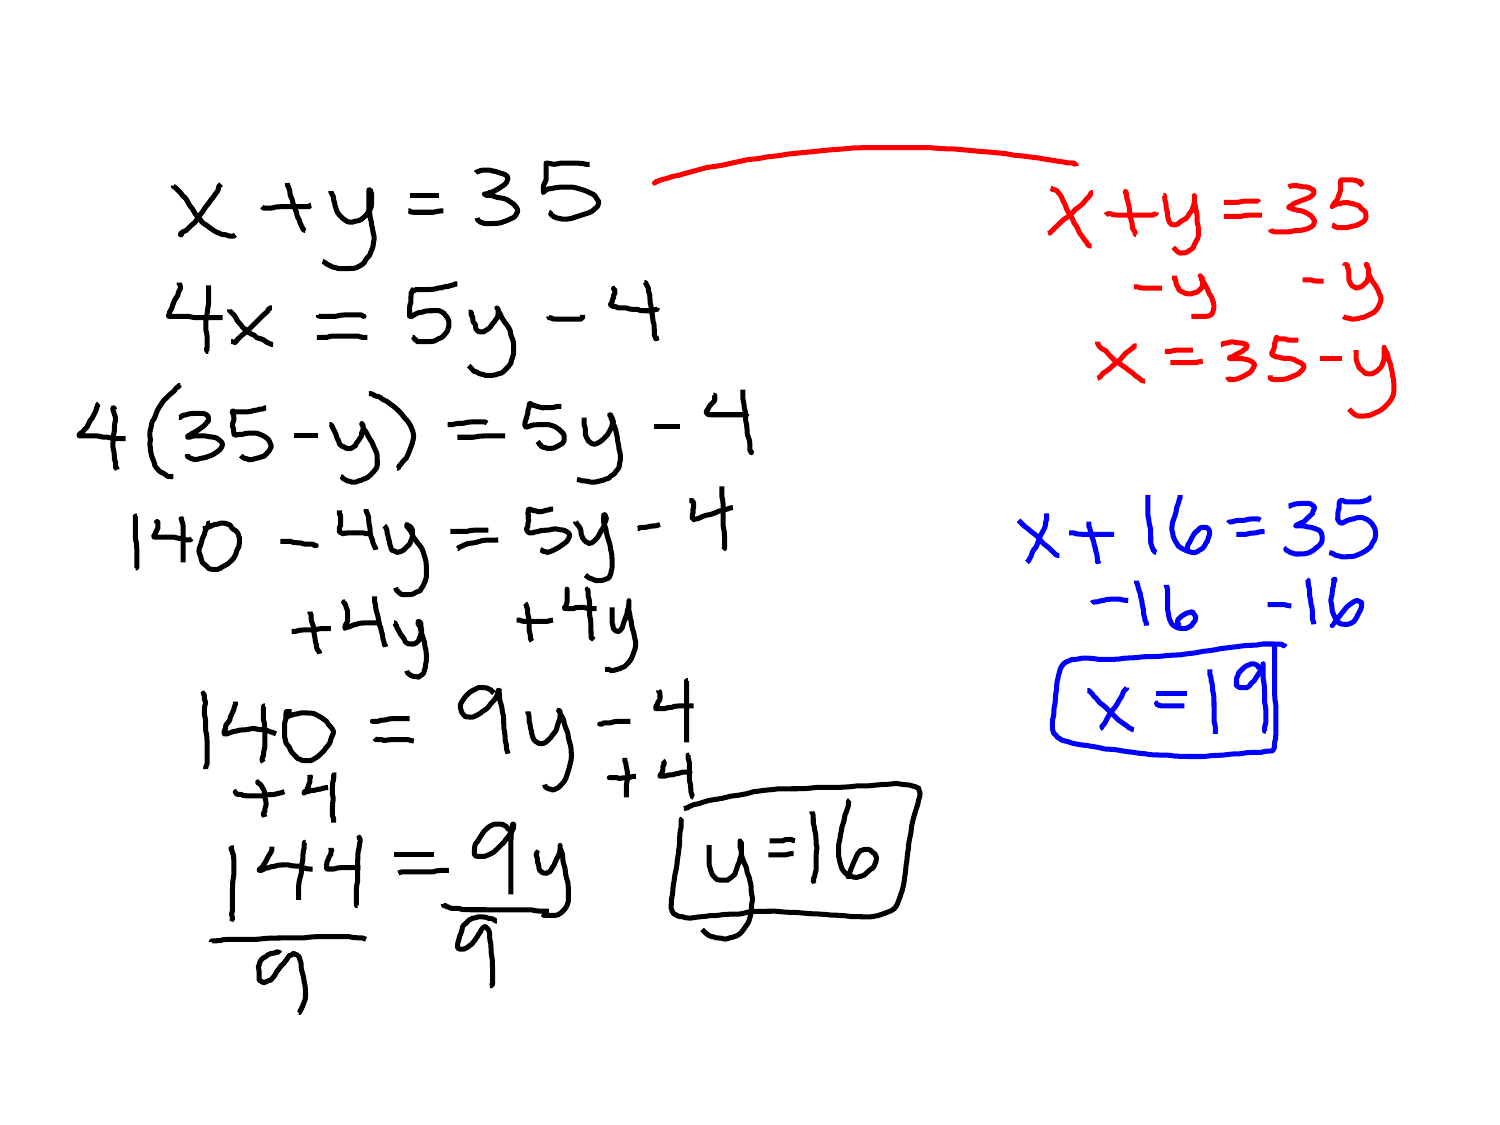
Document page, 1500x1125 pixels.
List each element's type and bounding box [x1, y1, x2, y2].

text_box [1269, 336, 1305, 381]
text_box [1342, 263, 1382, 320]
text_box [475, 169, 519, 225]
text_box [112, 407, 118, 470]
text_box [1223, 200, 1260, 204]
text_box [625, 779, 629, 798]
text_box [724, 506, 734, 511]
text_box [670, 782, 921, 919]
text_box [313, 631, 321, 654]
text_box [442, 904, 549, 912]
text_box [309, 611, 315, 629]
text_box [209, 307, 223, 319]
text_box [373, 737, 414, 742]
text_box [134, 515, 138, 569]
text_box [223, 701, 263, 735]
text_box [257, 781, 267, 818]
text_box [303, 774, 329, 794]
text_box [689, 499, 722, 521]
text_box [705, 394, 744, 416]
text_box [338, 510, 369, 535]
text_box [576, 414, 622, 483]
text_box [230, 847, 235, 921]
text_box [291, 627, 331, 633]
text_box [1018, 494, 1376, 757]
text_box [1047, 191, 1093, 235]
text_box [184, 534, 193, 541]
text_box [408, 283, 458, 343]
text_box [644, 281, 658, 340]
text_box [1163, 194, 1200, 254]
text_box [608, 775, 637, 780]
text_box [1097, 345, 1137, 379]
text_box [231, 307, 272, 344]
text_box [527, 709, 573, 791]
text_box [525, 508, 571, 554]
text_box [1348, 346, 1395, 417]
text_box [456, 916, 497, 987]
text_box [261, 205, 293, 209]
text_box [524, 402, 565, 450]
text_box [394, 620, 428, 678]
text_box [528, 623, 533, 642]
text_box [202, 692, 208, 770]
text_box [234, 790, 261, 797]
text_box [598, 720, 631, 725]
text_box [368, 392, 415, 469]
text_box [1170, 360, 1203, 364]
text_box [659, 760, 688, 777]
text_box [609, 287, 650, 312]
text_box [535, 844, 570, 917]
text_box [371, 717, 410, 723]
text_box [586, 588, 595, 641]
text_box [149, 384, 181, 478]
text_box [624, 757, 629, 776]
text_box [457, 539, 499, 550]
text_box [78, 403, 114, 440]
text_box [329, 422, 379, 483]
text_box [1132, 212, 1158, 216]
text_box [1223, 214, 1262, 218]
text_box [524, 602, 530, 620]
text_box [297, 841, 306, 900]
text_box [331, 774, 337, 823]
text_box [516, 619, 554, 623]
text_box [210, 935, 367, 943]
text_box [1269, 184, 1316, 233]
text_box [655, 690, 685, 710]
text_box [325, 847, 356, 870]
text_box [637, 523, 661, 530]
text_box [542, 162, 600, 220]
text_box [257, 951, 307, 1014]
text_box [468, 307, 515, 377]
text_box [180, 518, 184, 563]
text_box [742, 389, 753, 454]
text_box [248, 328, 274, 346]
text_box [1096, 341, 1119, 362]
text_box [457, 435, 506, 439]
text_box [199, 210, 236, 237]
text_box [653, 146, 1077, 185]
text_box [179, 183, 222, 236]
text_box [548, 314, 584, 320]
text_box [172, 185, 202, 215]
text_box [408, 210, 444, 214]
text_box [687, 754, 694, 798]
text_box [383, 523, 428, 596]
text_box [280, 540, 318, 547]
text_box [198, 522, 241, 571]
text_box [283, 710, 335, 762]
text_box [261, 705, 266, 763]
text_box [231, 407, 272, 461]
text_box [459, 686, 509, 754]
text_box [1221, 341, 1256, 381]
text_box [1331, 179, 1367, 229]
text_box [1173, 275, 1215, 318]
text_box [701, 913, 752, 940]
text_box [652, 305, 658, 312]
text_box [1118, 361, 1146, 382]
text_box [317, 314, 365, 318]
text_box [355, 836, 362, 907]
text_box [178, 412, 224, 461]
text_box [342, 601, 378, 630]
text_box [316, 335, 368, 339]
text_box [116, 426, 126, 440]
text_box [1105, 212, 1129, 216]
text_box [297, 204, 312, 208]
text_box [605, 599, 637, 672]
text_box [153, 520, 182, 540]
text_box [1124, 190, 1137, 236]
text_box [721, 486, 726, 551]
text_box [258, 846, 301, 872]
text_box [266, 790, 285, 797]
text_box [574, 513, 613, 582]
text_box [1070, 216, 1092, 247]
text_box [167, 282, 207, 319]
text_box [365, 509, 377, 550]
text_box [322, 189, 375, 270]
text_box [398, 869, 449, 874]
text_box [373, 596, 387, 648]
text_box [473, 823, 515, 895]
text_box [303, 864, 313, 870]
text_box [266, 725, 277, 735]
text_box [450, 529, 489, 533]
text_box [205, 285, 210, 353]
text_box [563, 588, 588, 610]
text_box [1050, 187, 1070, 214]
text_box [1164, 349, 1193, 353]
text_box [228, 309, 250, 330]
text_box [447, 421, 488, 426]
text_box [286, 182, 306, 232]
